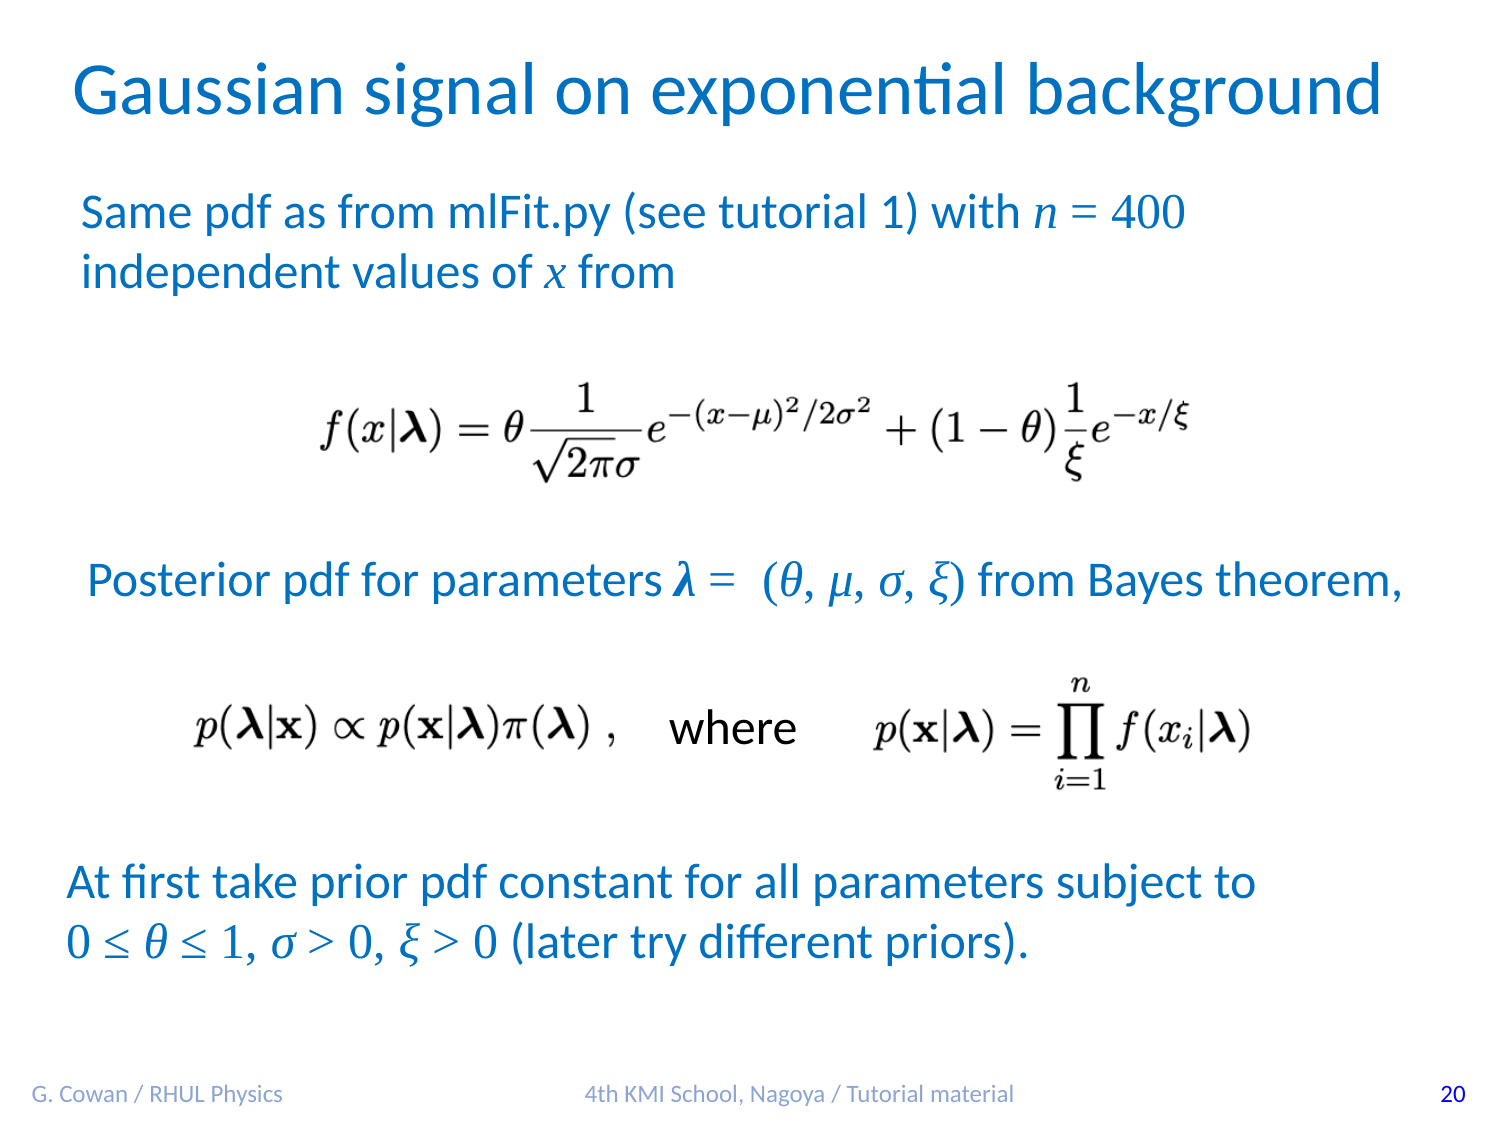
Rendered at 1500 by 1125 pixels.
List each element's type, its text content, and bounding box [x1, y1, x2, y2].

text_box Gaussian signal on exponential background [57, 32, 1401, 138]
text_box Posterior pdf for parameters λ = (θ, μ, σ, ξ) from Bayes theorem, [72, 538, 1419, 614]
text_box Same pdf as from mlFit.py (see tutorial 1) with n = 400 independent values of x from [66, 171, 1338, 306]
picture [298, 369, 1202, 494]
footer 4th KMI School, Nagoya / Tutorial material [338, 1062, 1262, 1123]
slide_number G. Cowan / RHUL Physics [16, 1062, 338, 1123]
slide_number 20 [1262, 1062, 1481, 1123]
text_box At first take prior pdf constant for all parameters subject to 0 ≤ θ ≤ 1, σ > 0, ξ > 0 (later try different priors). [51, 841, 1300, 976]
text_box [183, 662, 1262, 806]
